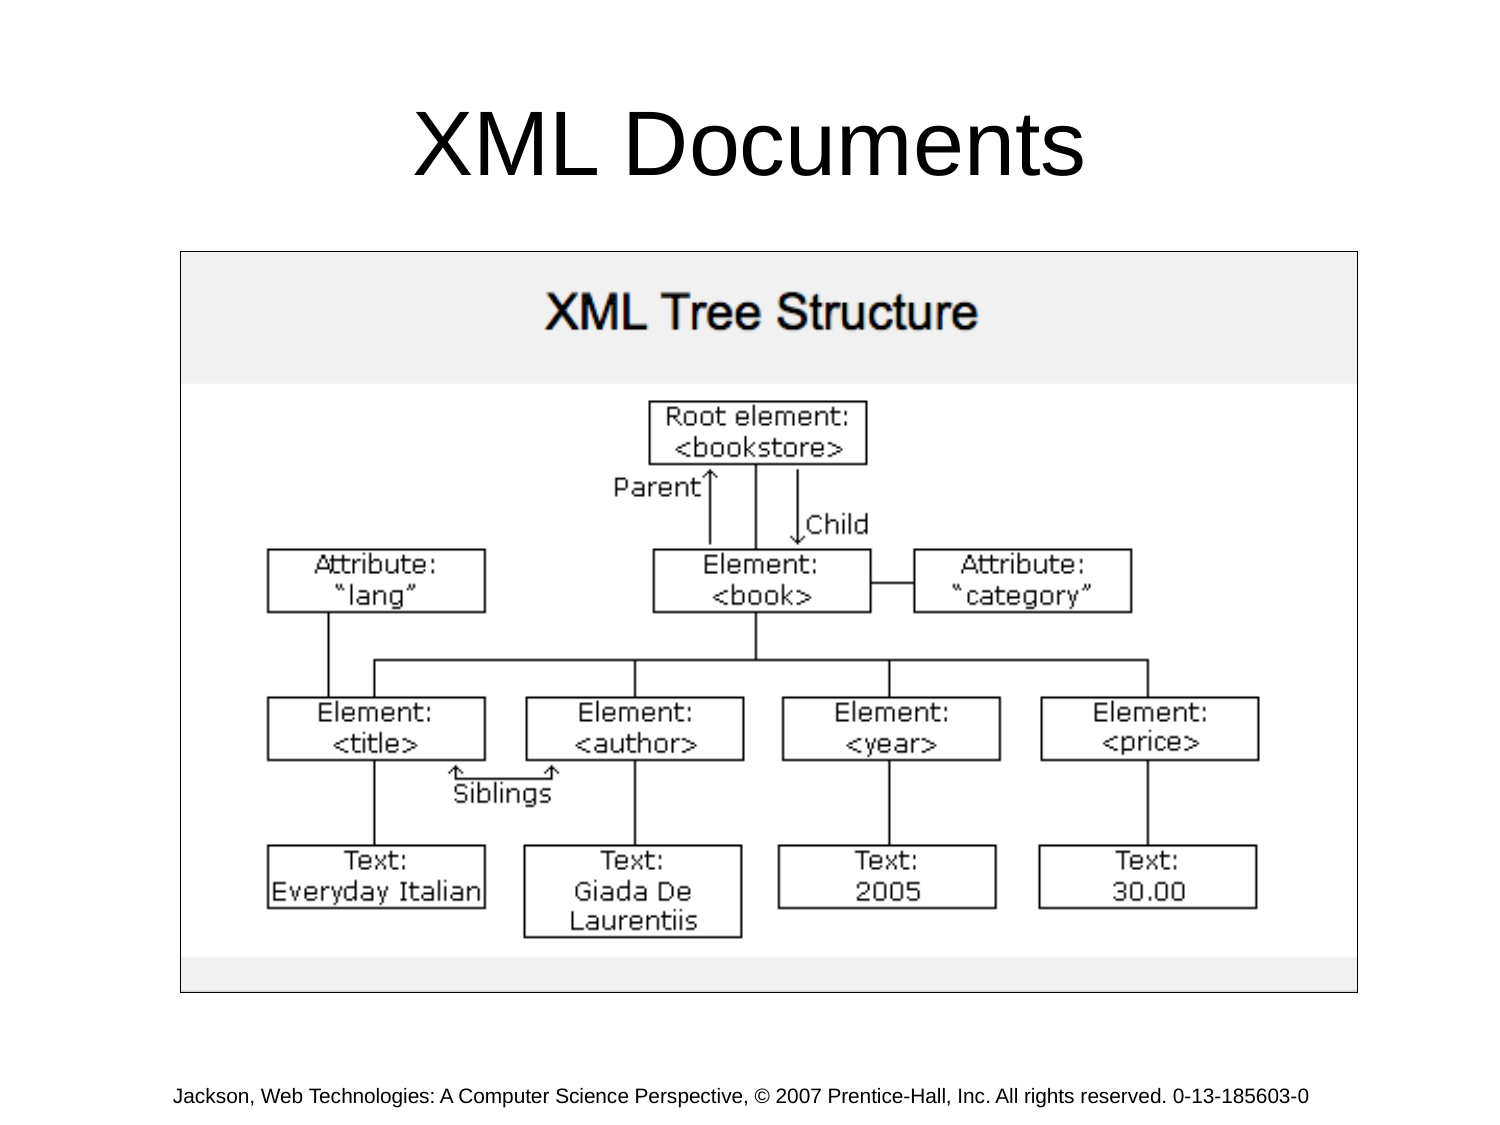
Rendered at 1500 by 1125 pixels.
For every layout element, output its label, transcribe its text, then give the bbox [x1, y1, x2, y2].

title XML Documents [75, 45, 1425, 233]
footer Jackson, Web Technologies: A Computer Science Perspective, © 2007 Prentice-Hall, Inc. All rights reserved. 0-13-185603-0 [75, 1074, 1413, 1103]
picture [180, 251, 1359, 994]
